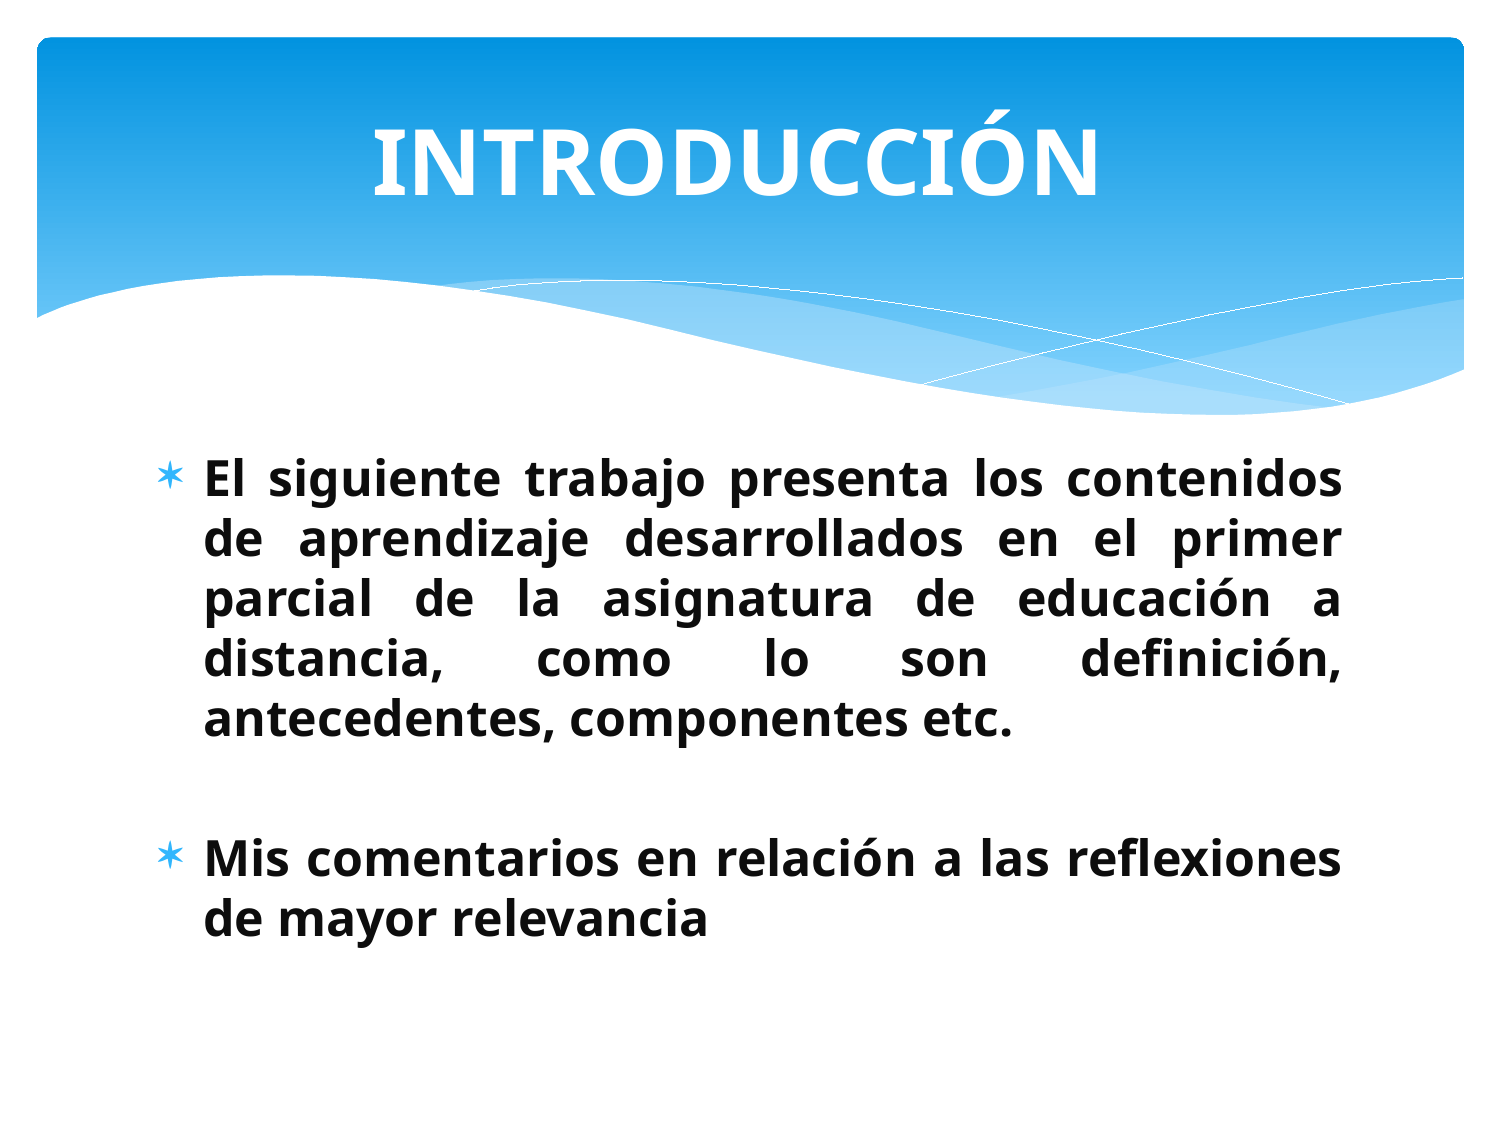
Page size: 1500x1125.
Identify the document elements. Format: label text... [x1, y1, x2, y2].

title INTRODUCCIÓN [75, 55, 1425, 261]
list El siguiente trabajo presenta los contenidos de aprendizaje desarrollados en el primer parcial de la asignatura de educación a distancia, como lo son definición, antecedentes, componentes etc. Mis comentarios en relación a las reflexiones de mayor relevancia [143, 438, 1359, 1005]
